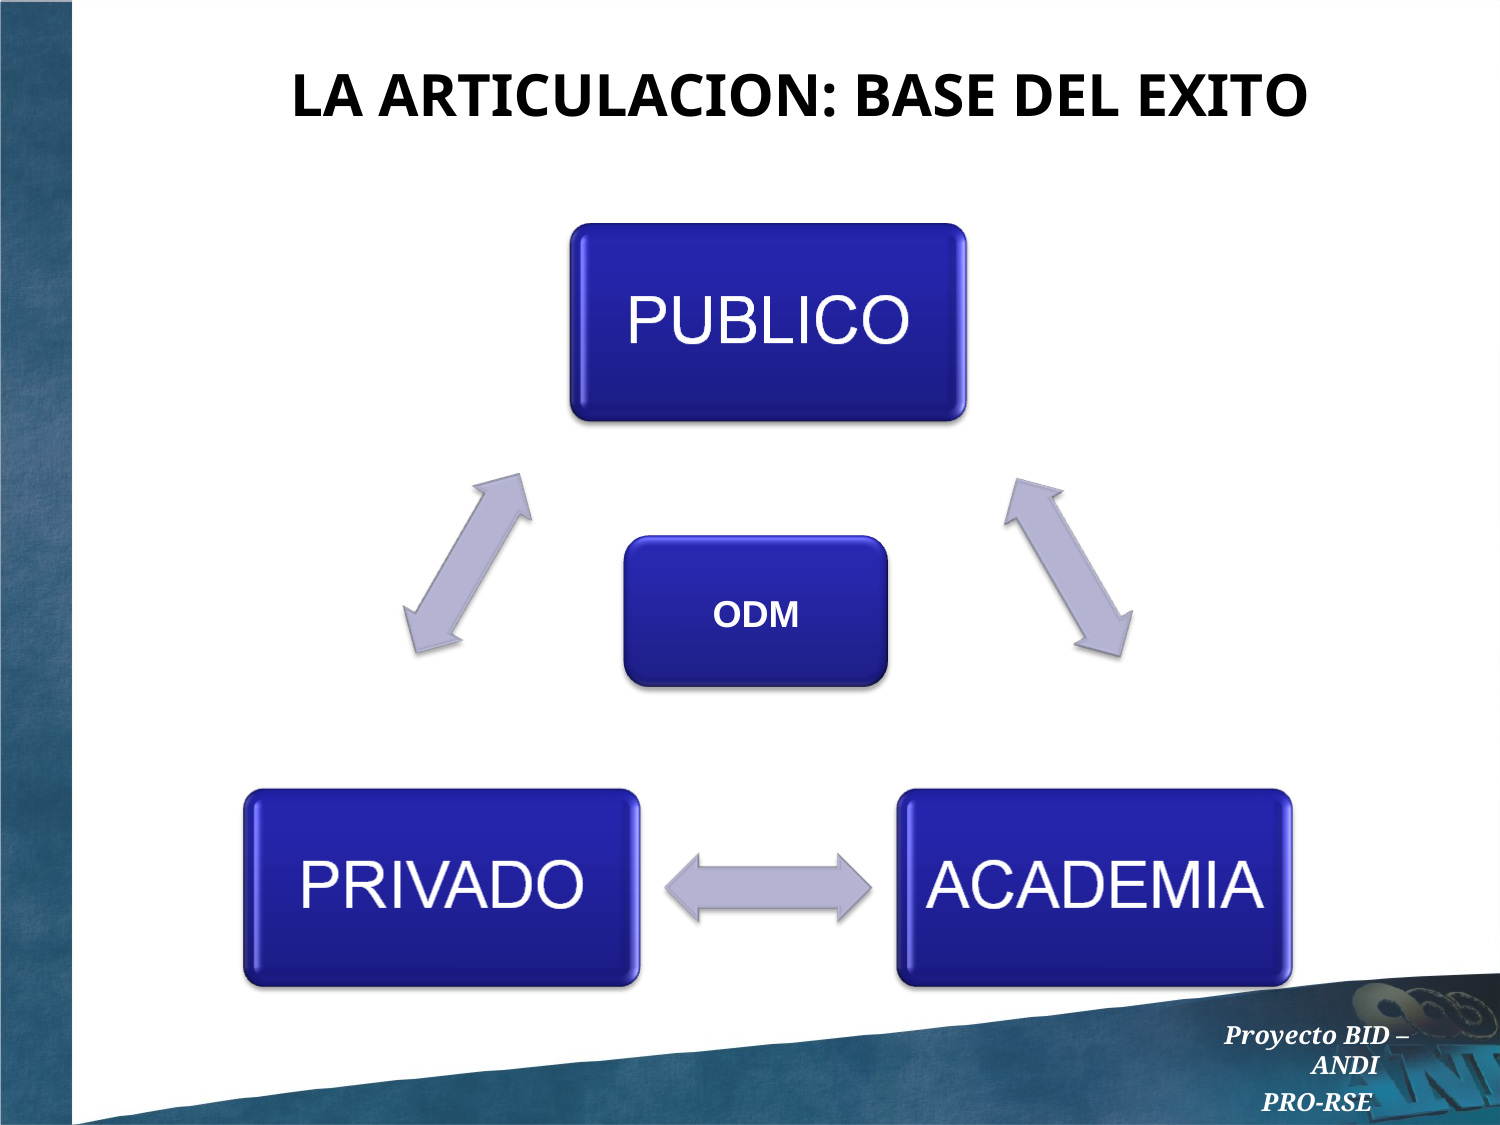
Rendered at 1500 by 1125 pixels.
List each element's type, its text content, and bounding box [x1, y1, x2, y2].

text_box Proyecto BID – ANDI PRO-RSE [1174, 1012, 1459, 1079]
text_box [615, 531, 897, 700]
text_box LA ARTICULACION: BASE DEL EXITO [99, 50, 1500, 136]
picture [0, 0, 1500, 1125]
